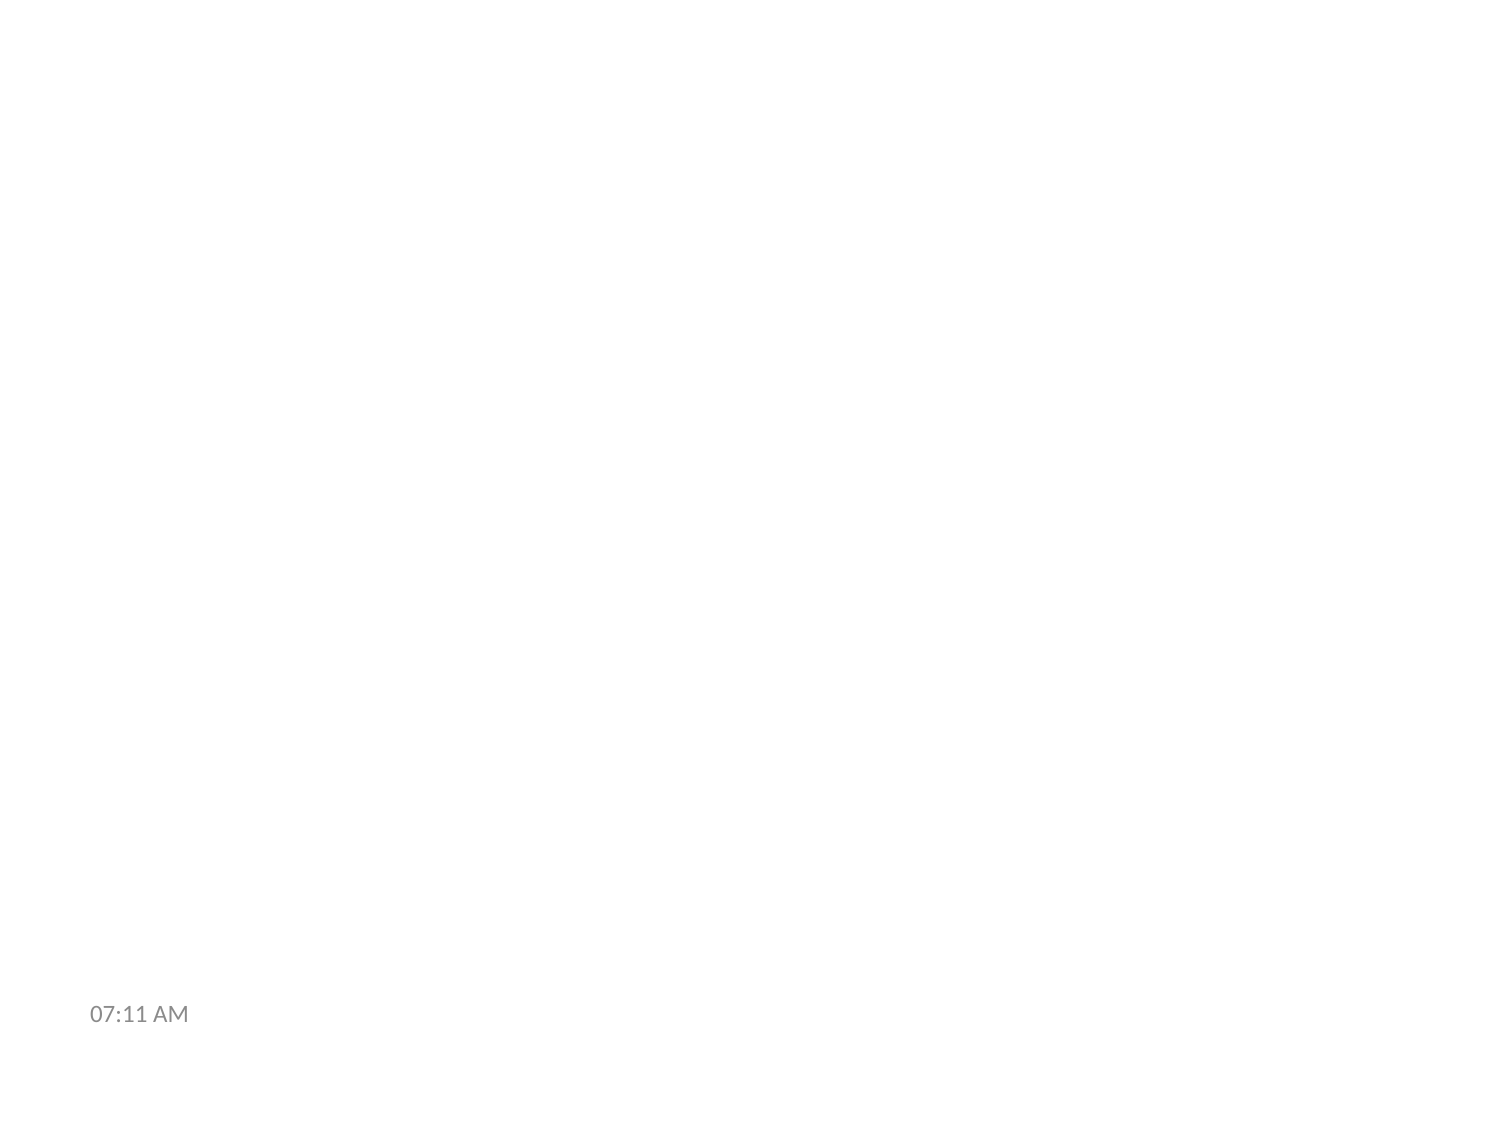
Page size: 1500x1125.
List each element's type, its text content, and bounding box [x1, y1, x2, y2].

text_box 3:35 PM [75, 982, 425, 1043]
